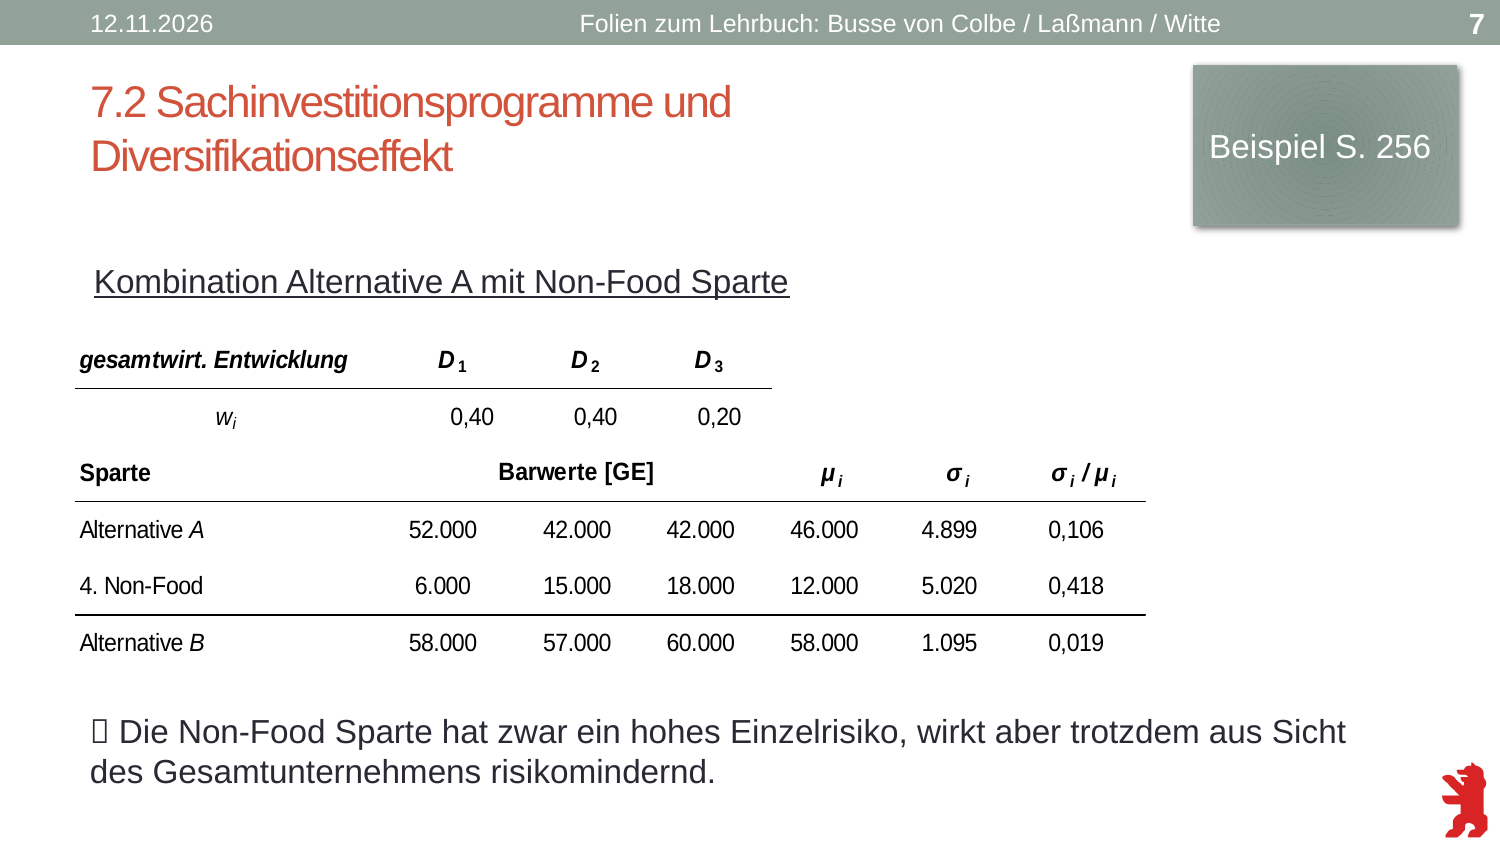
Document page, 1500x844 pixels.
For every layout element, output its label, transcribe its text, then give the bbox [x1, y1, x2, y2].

text_box Kombination Alternative A mit Non-Food Sparte [78, 253, 805, 308]
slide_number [75, 2, 550, 43]
slide_number 7 [1325, 2, 1500, 43]
picture [74, 330, 1148, 673]
footer Folien zum Lehrbuch: Busse von Colbe / Laßmann / Witte [562, 2, 1238, 43]
picture [1434, 760, 1500, 844]
text_box  Die Non-Food Sparte hat zwar ein hohes Einzelrisiko, wirkt aber trotzdem aus Sicht des Gesamtunternehmens risikomindernd. [74, 702, 1418, 798]
title 7.2 Sachinvestitionsprogramme und Diversifikationseffekt [75, 65, 1192, 188]
text_box Beispiel S. 256 [1193, 65, 1457, 226]
